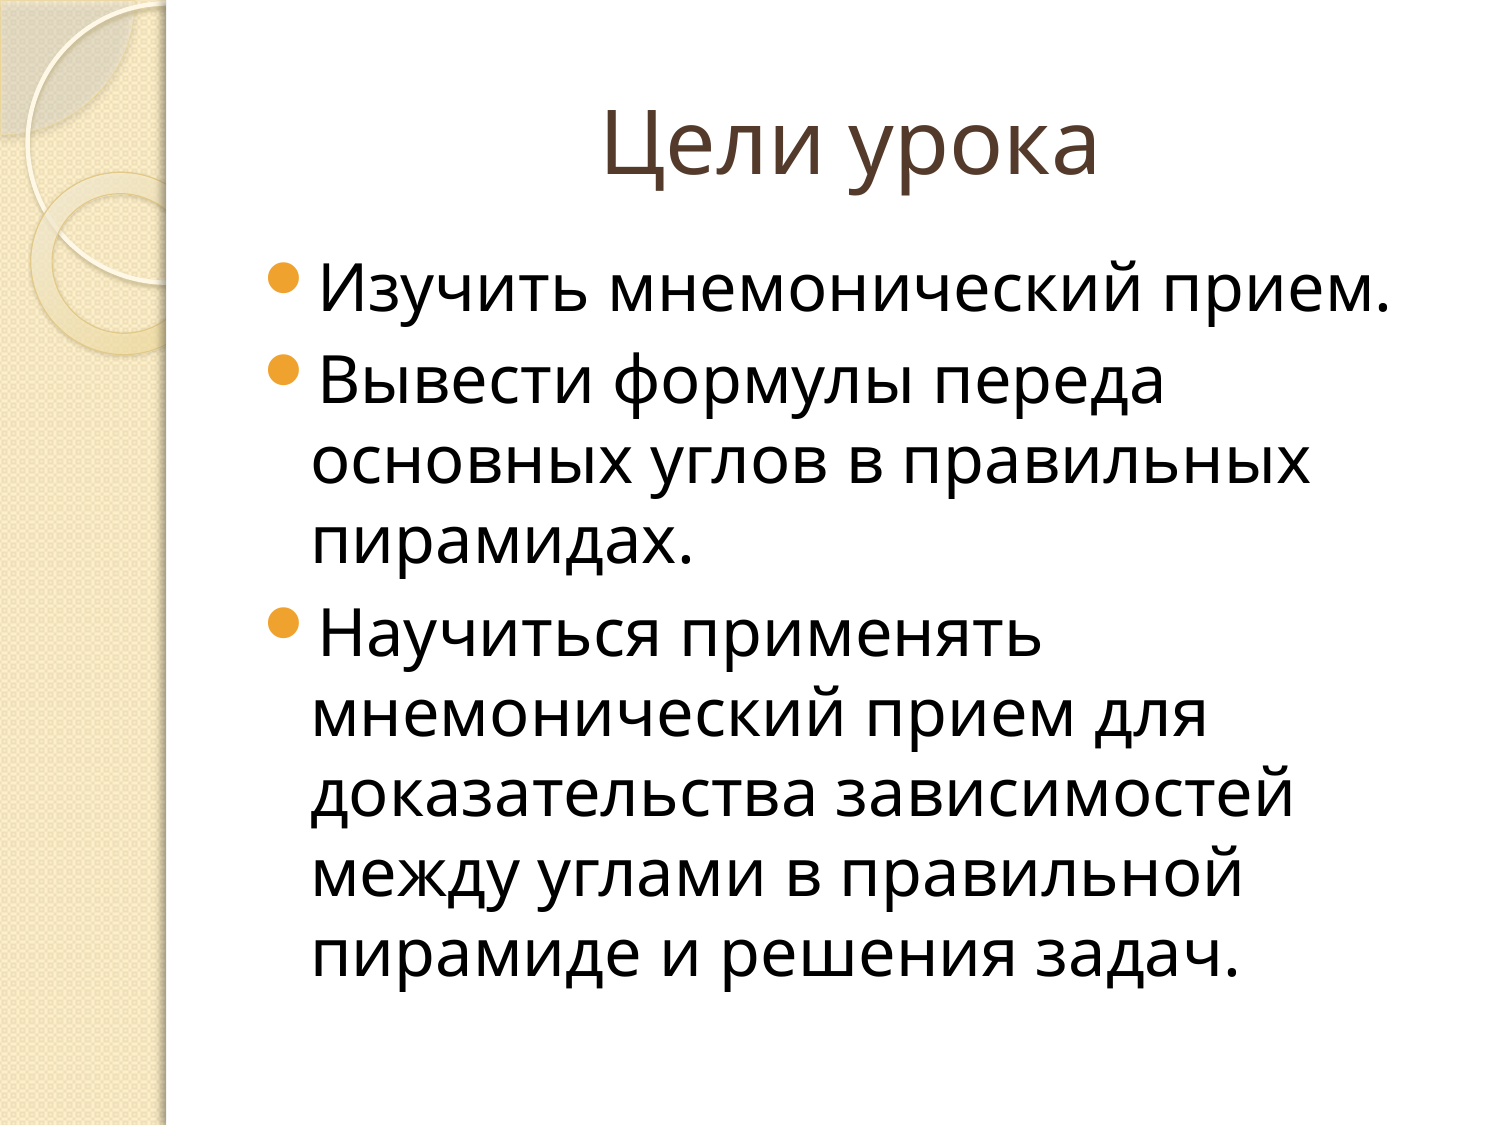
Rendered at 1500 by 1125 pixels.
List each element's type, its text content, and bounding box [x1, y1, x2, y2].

list Изучить мнемонический прием. Вывести формулы переда основных углов в правильных пирамидах. Научиться применять мнемонический прием для доказательства зависимостей между углами в правильной пирамиде и решения задач. [235, 237, 1466, 1025]
title Цели урока [235, 45, 1466, 233]
